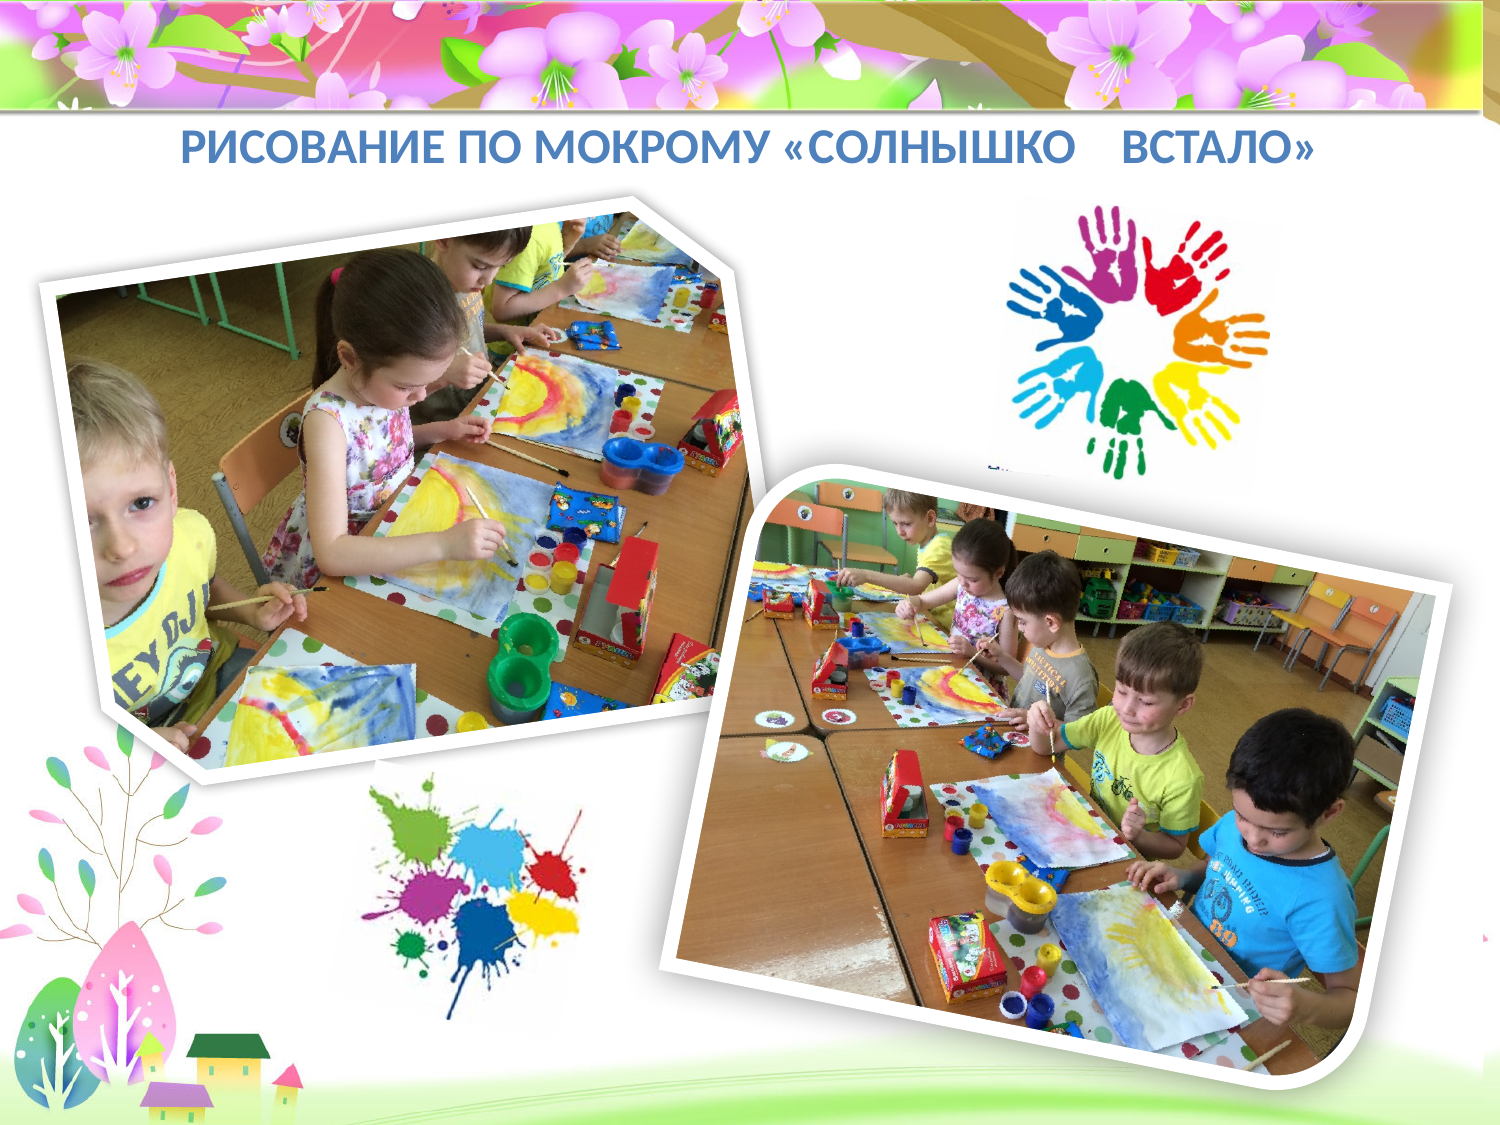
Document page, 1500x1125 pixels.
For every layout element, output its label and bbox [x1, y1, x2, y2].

list [80, 237, 756, 744]
picture [0, 0, 1500, 1125]
